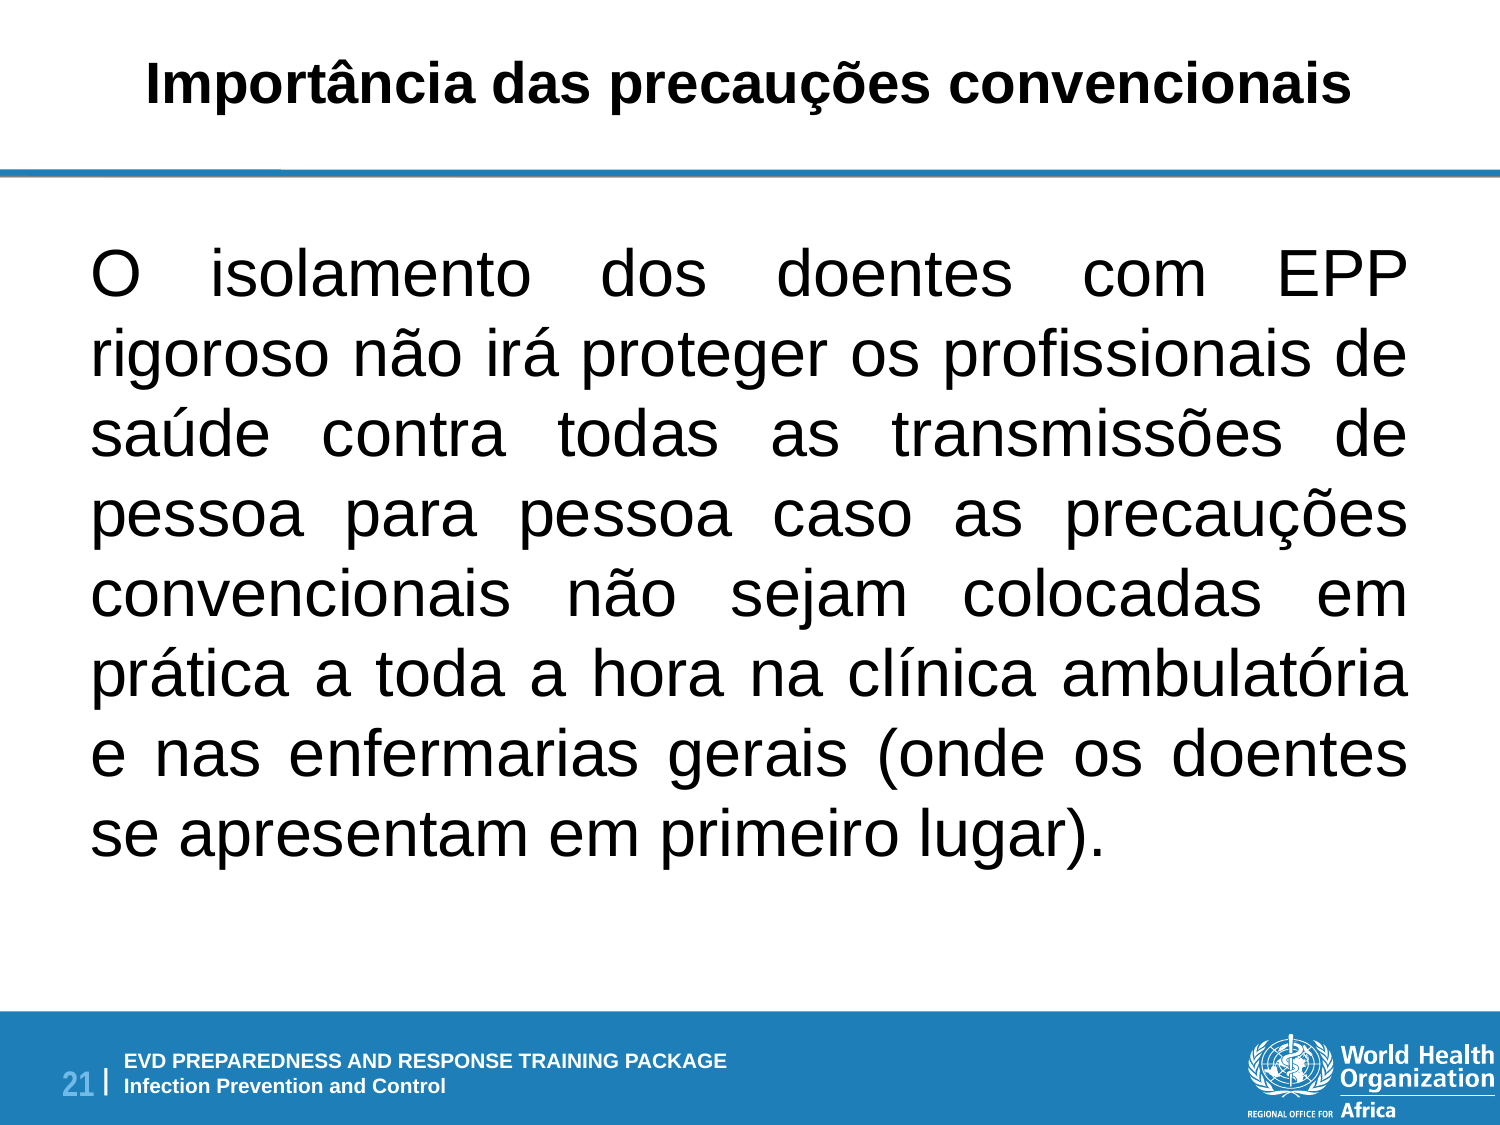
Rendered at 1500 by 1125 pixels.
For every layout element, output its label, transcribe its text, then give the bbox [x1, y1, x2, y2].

title Importância das precauções convencionais [74, 0, 1426, 162]
list O isolamento dos doentes com EPP rigoroso não irá proteger os profissionais de saúde contra todas as transmissões de pessoa para pessoa caso as precauções convencionais não sejam colocadas em prática a toda a hora na clínica ambulatória e nas enfermarias gerais (onde os doentes se apresentam em primeiro lugar). [74, 222, 1426, 821]
